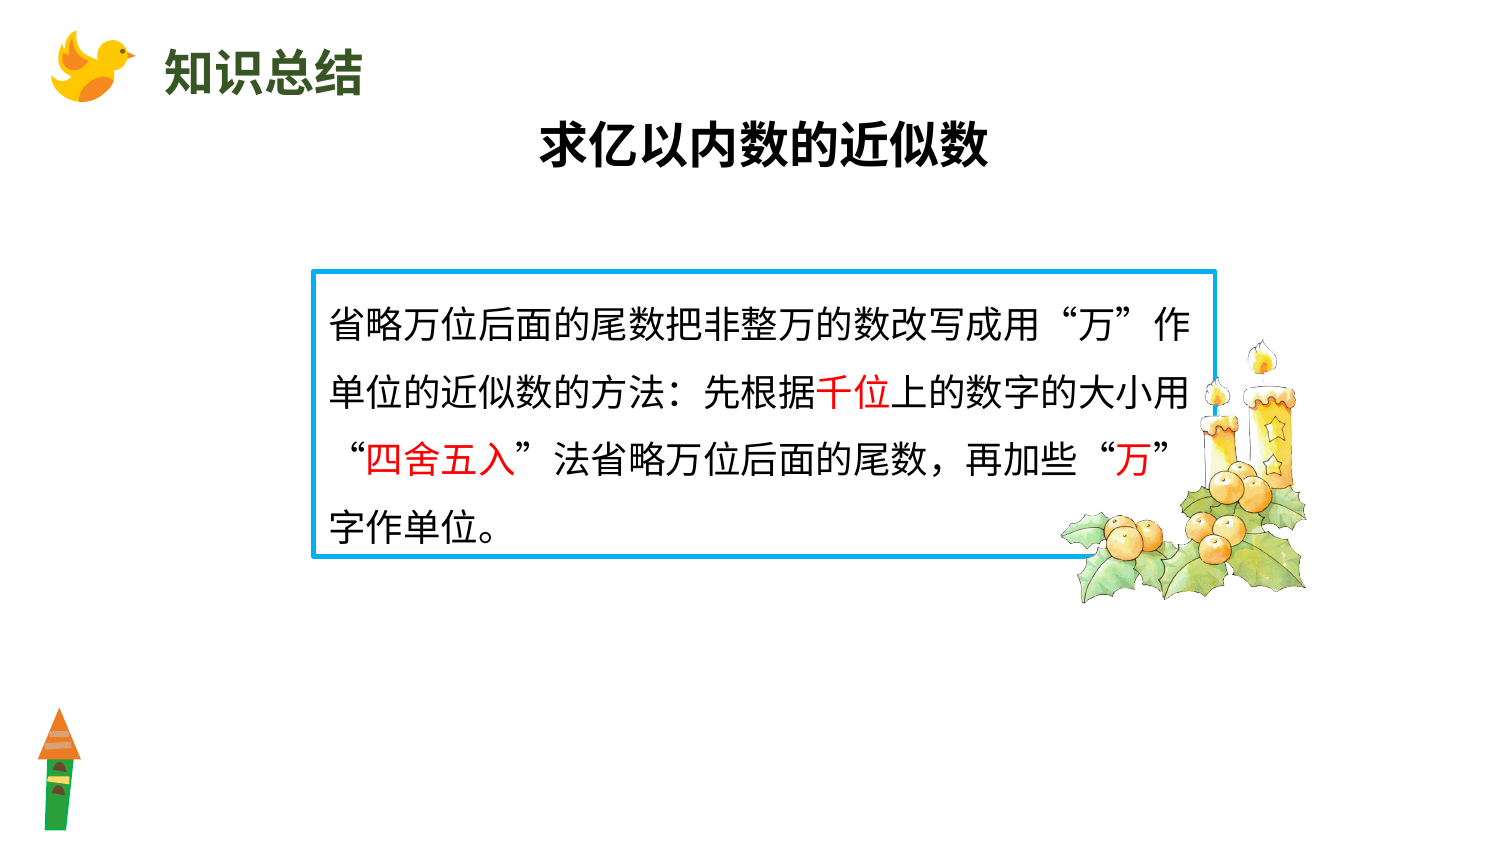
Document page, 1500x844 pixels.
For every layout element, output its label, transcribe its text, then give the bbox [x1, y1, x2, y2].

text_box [313, 271, 1315, 604]
text_box 求亿以内数的近似数 [527, 107, 1001, 179]
text_box 知识总结 [152, 35, 376, 107]
